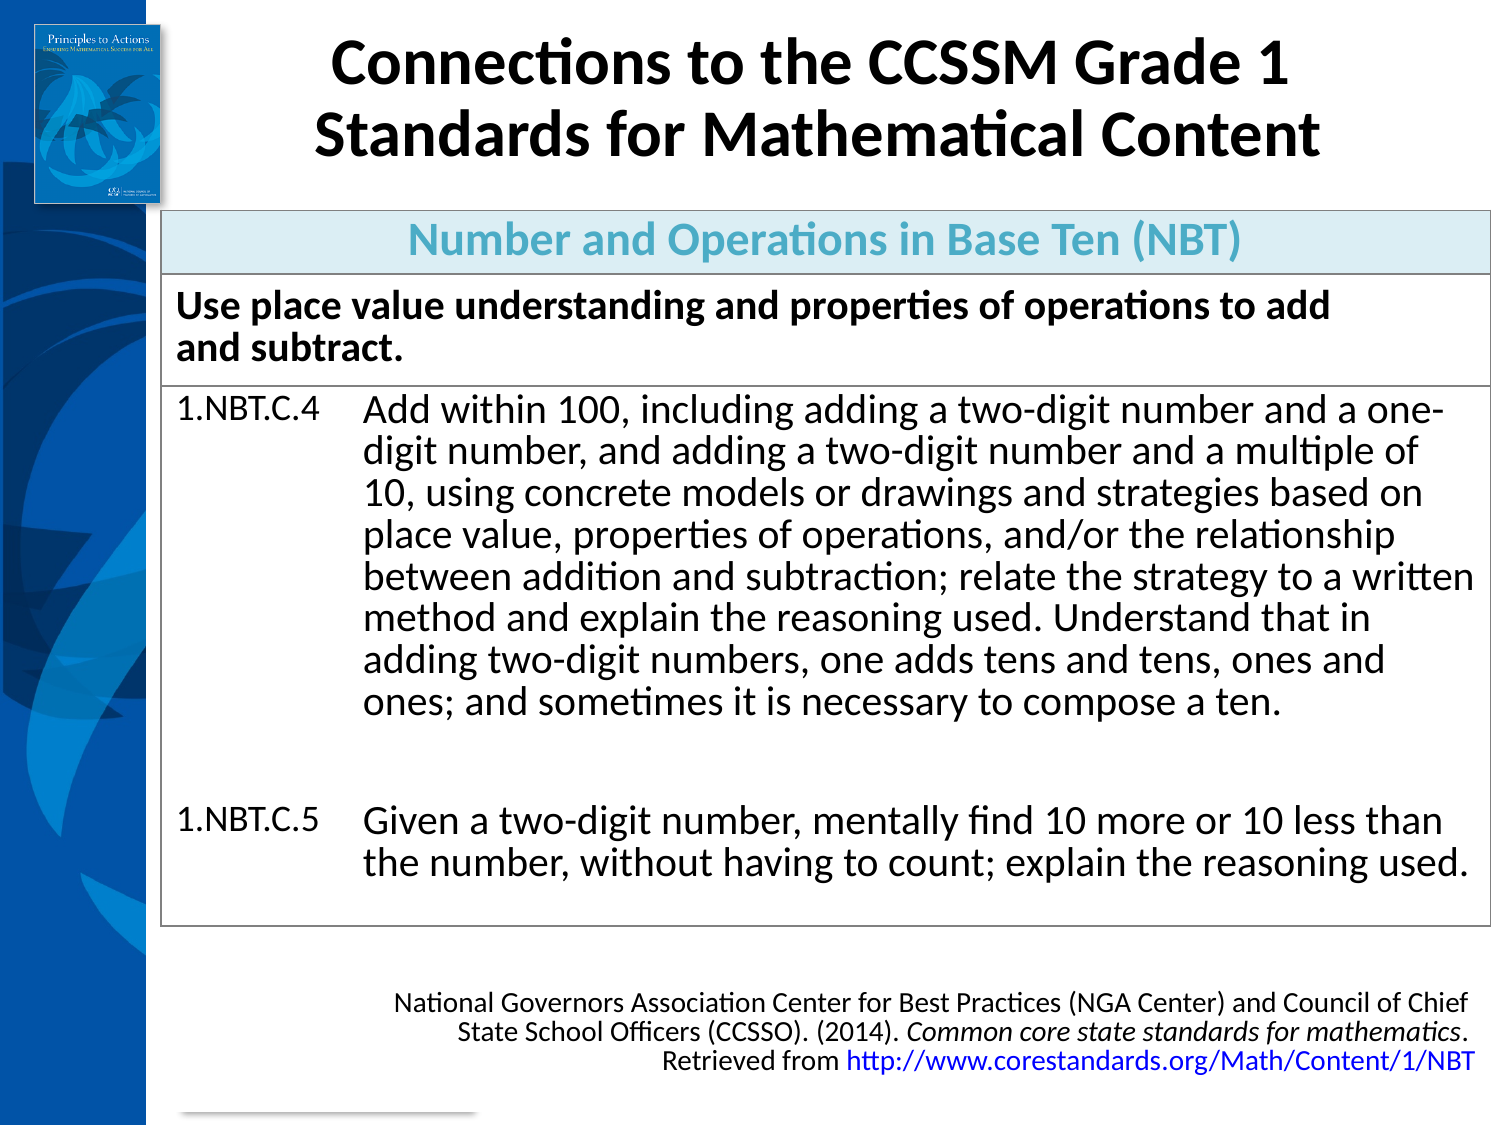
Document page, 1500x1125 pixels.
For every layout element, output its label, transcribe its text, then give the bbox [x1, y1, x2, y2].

table_cell 1.NBT.C.4 [162, 387, 348, 797]
picture [35, 25, 160, 203]
table_cell Add within 100, including adding a two-digit number and a one-digit number, and adding a two-digit number and a multiple of 10, using concrete models or drawings and strategies based on place value, properties of operations, and/or the relationship between addition and subtraction; relate the strategy to a written method and explain the reasoning used. Understand that in adding two-digit numbers, one adds tens and tens, ones and ones; and sometimes it is necessary to compose a ten. [348, 387, 1490, 797]
table_cell Use place value understanding and properties of operations to add and subtract. [162, 275, 1490, 385]
title Connections to the CCSSM Grade 1 Standards for Mathematical Content [167, 34, 1470, 164]
table_header Number and Operations in Base Ten (NBT) [162, 211, 1490, 273]
picture [0, 0, 146, 1125]
table_cell 1.NBT.C.5 [162, 797, 348, 925]
table_cell Given a two-digit number, mentally find 10 more or 10 less than the number, without having to count; explain the reasoning used. [348, 797, 1490, 925]
table_cell National Governors Association Center for Best Practices (NGA Center) and Council of Chief State School Officers (CCSSO). (2014). Common core state standards for mathematics. Retrieved from http://www.corestandards.org/Math/Content/1/NBT [161, 927, 1491, 1112]
